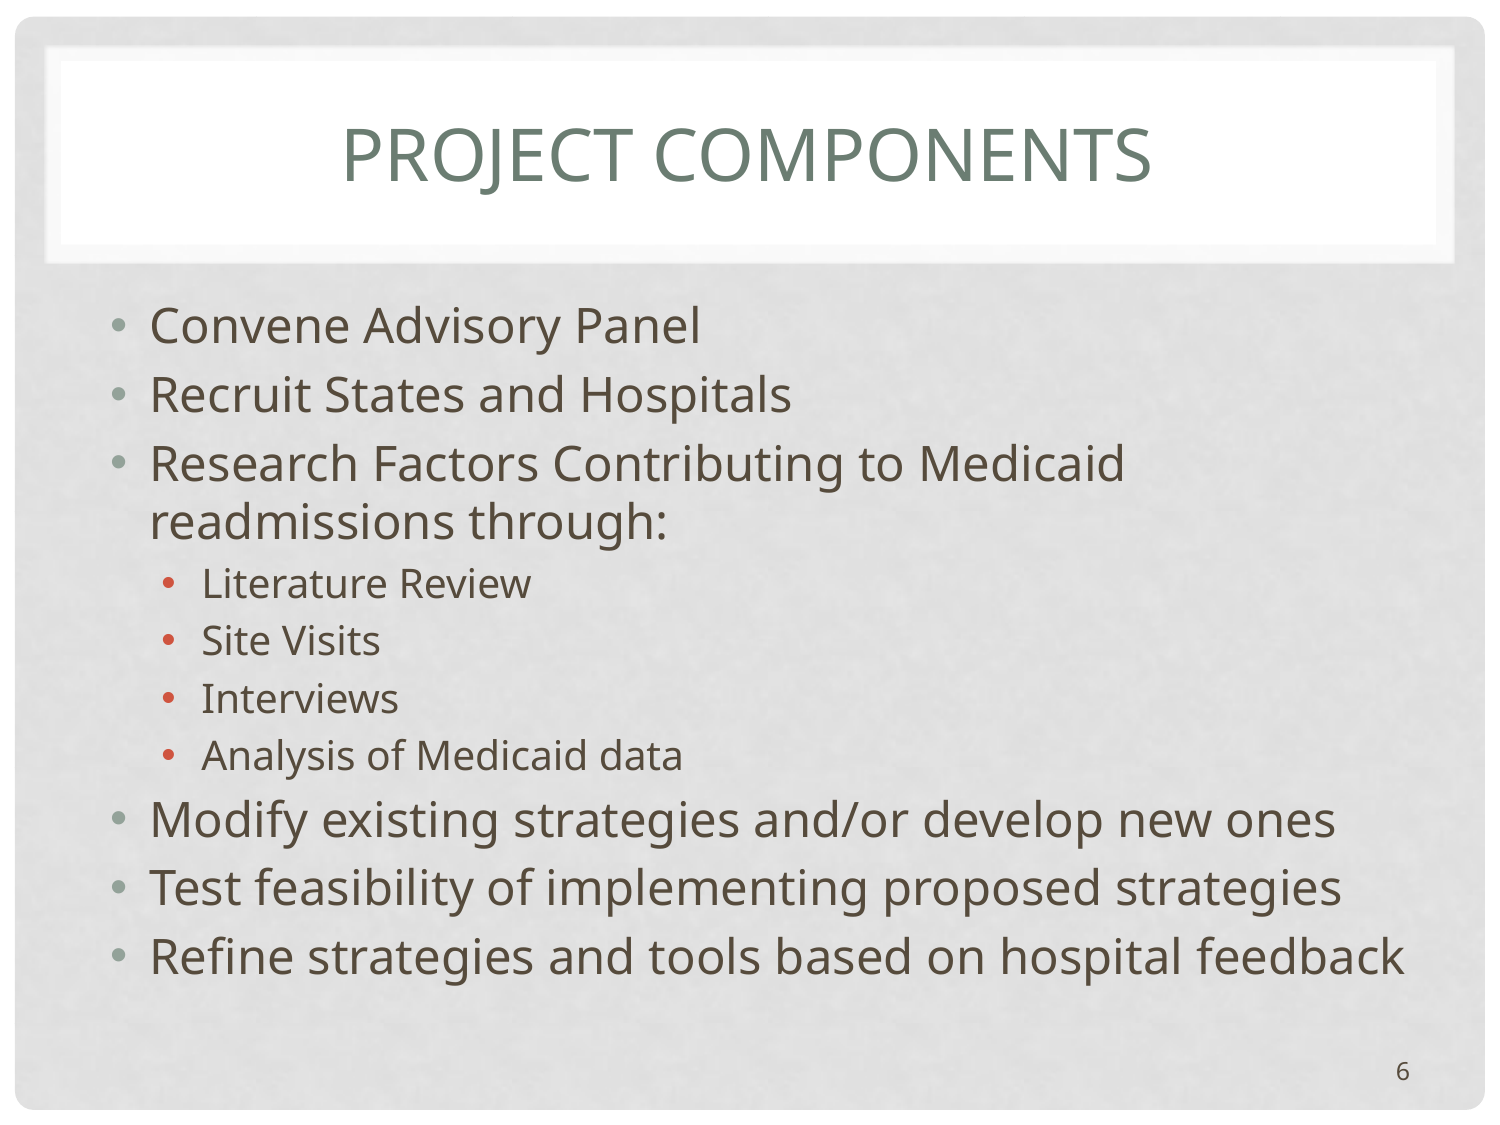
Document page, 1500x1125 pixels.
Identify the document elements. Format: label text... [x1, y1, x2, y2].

title Project components [69, 66, 1425, 238]
list Convene Advisory Panel Recruit States and Hospitals Research Factors Contributing to Medicaid readmissions through: Literature Review Site Visits Interviews Analysis of Medicaid data Modify existing strategies and/or develop new ones Test feasibility of implementing proposed strategies Refine strategies and tools based on hospital feedback [75, 287, 1425, 1005]
slide_number 6 [1074, 1042, 1425, 1103]
